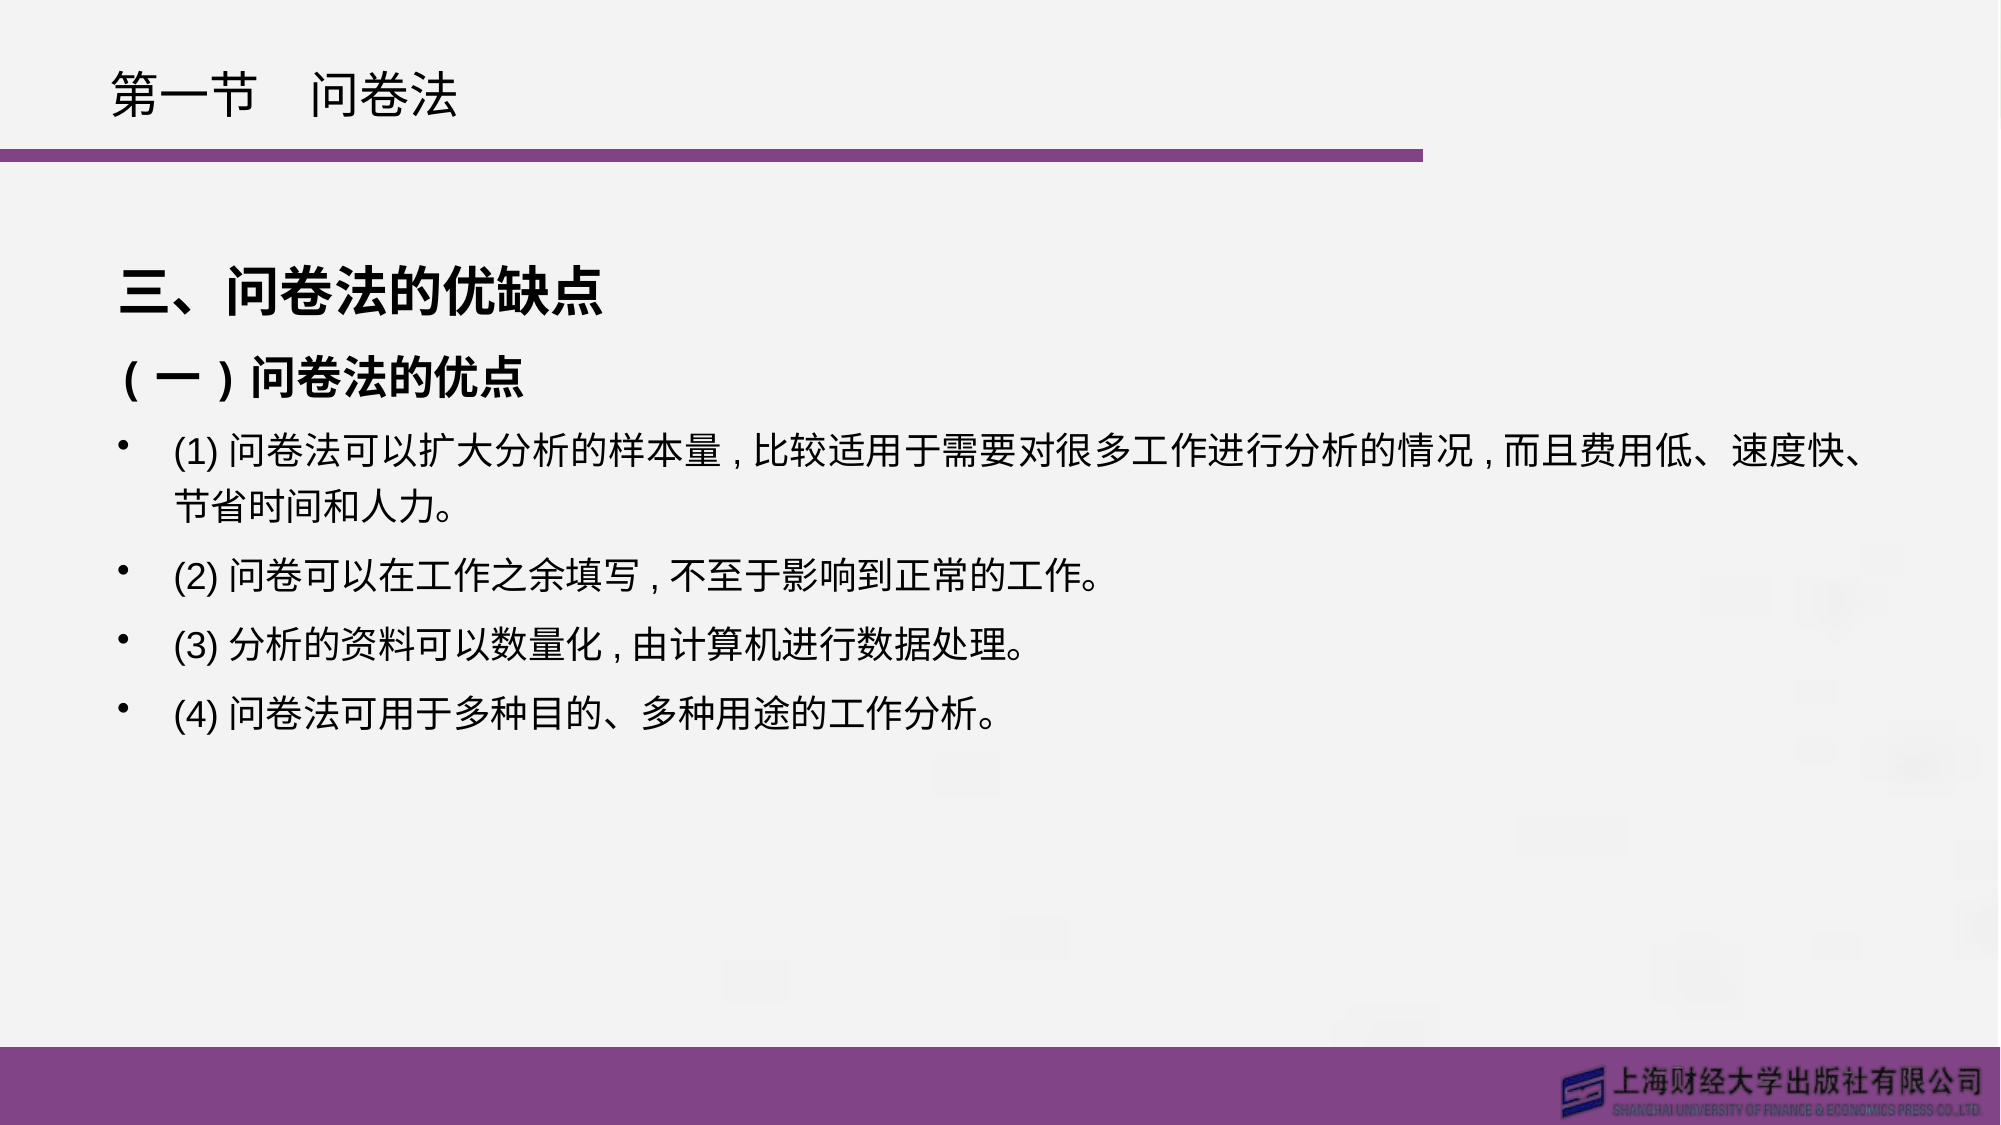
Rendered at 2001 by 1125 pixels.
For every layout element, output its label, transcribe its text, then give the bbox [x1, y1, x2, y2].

title 第一节 问卷法 [94, 42, 1451, 146]
list 三、问卷法的优缺点 (一)问卷法的优点 (1)问卷法可以扩大分析的样本量,比较适用于需要对很多工作进行分析的情况,而且费用低、速度快、节省时间和人力。 (2)问卷可以在工作之余填写,不至于影响到正常的工作。 (3)分析的资料可以数量化,由计算机进行数据处理。 (4)问卷法可用于多种目的、多种用途的工作分析。 [102, 233, 1898, 1032]
picture [0, 0, 2001, 1125]
